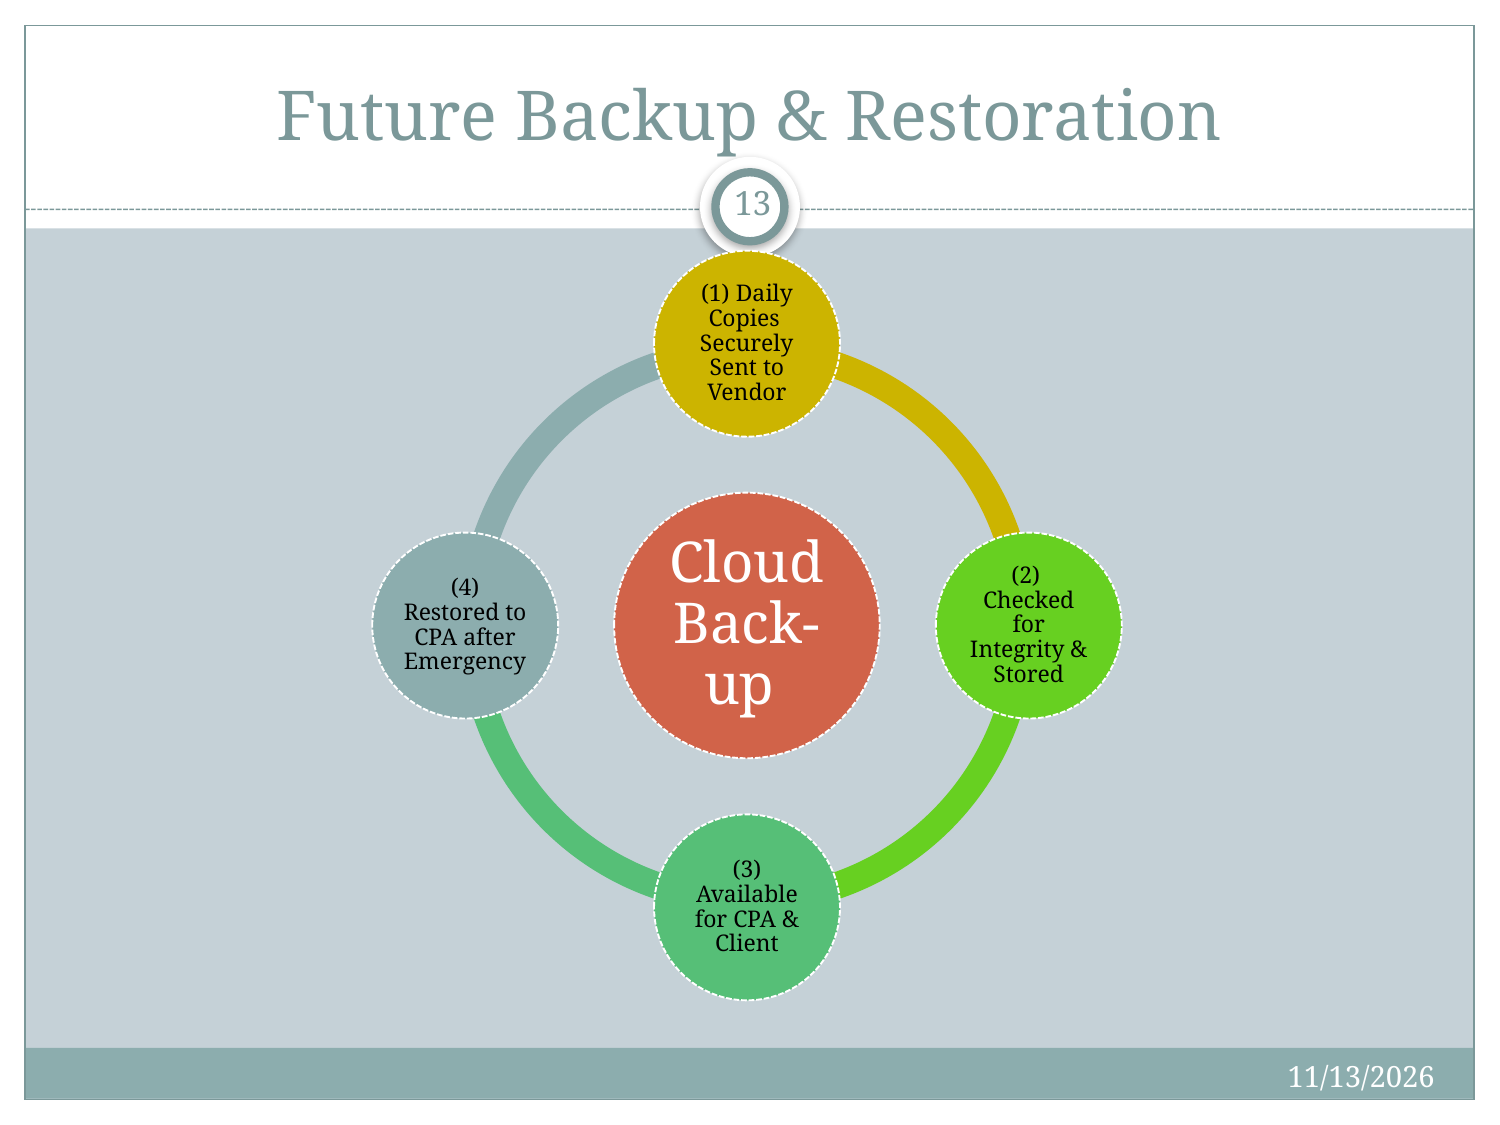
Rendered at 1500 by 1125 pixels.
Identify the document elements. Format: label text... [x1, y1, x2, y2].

slide_number 13 [715, 168, 791, 241]
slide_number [950, 1050, 1450, 1111]
title Future Backup & Restoration [49, 37, 1450, 162]
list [49, 250, 1445, 1001]
